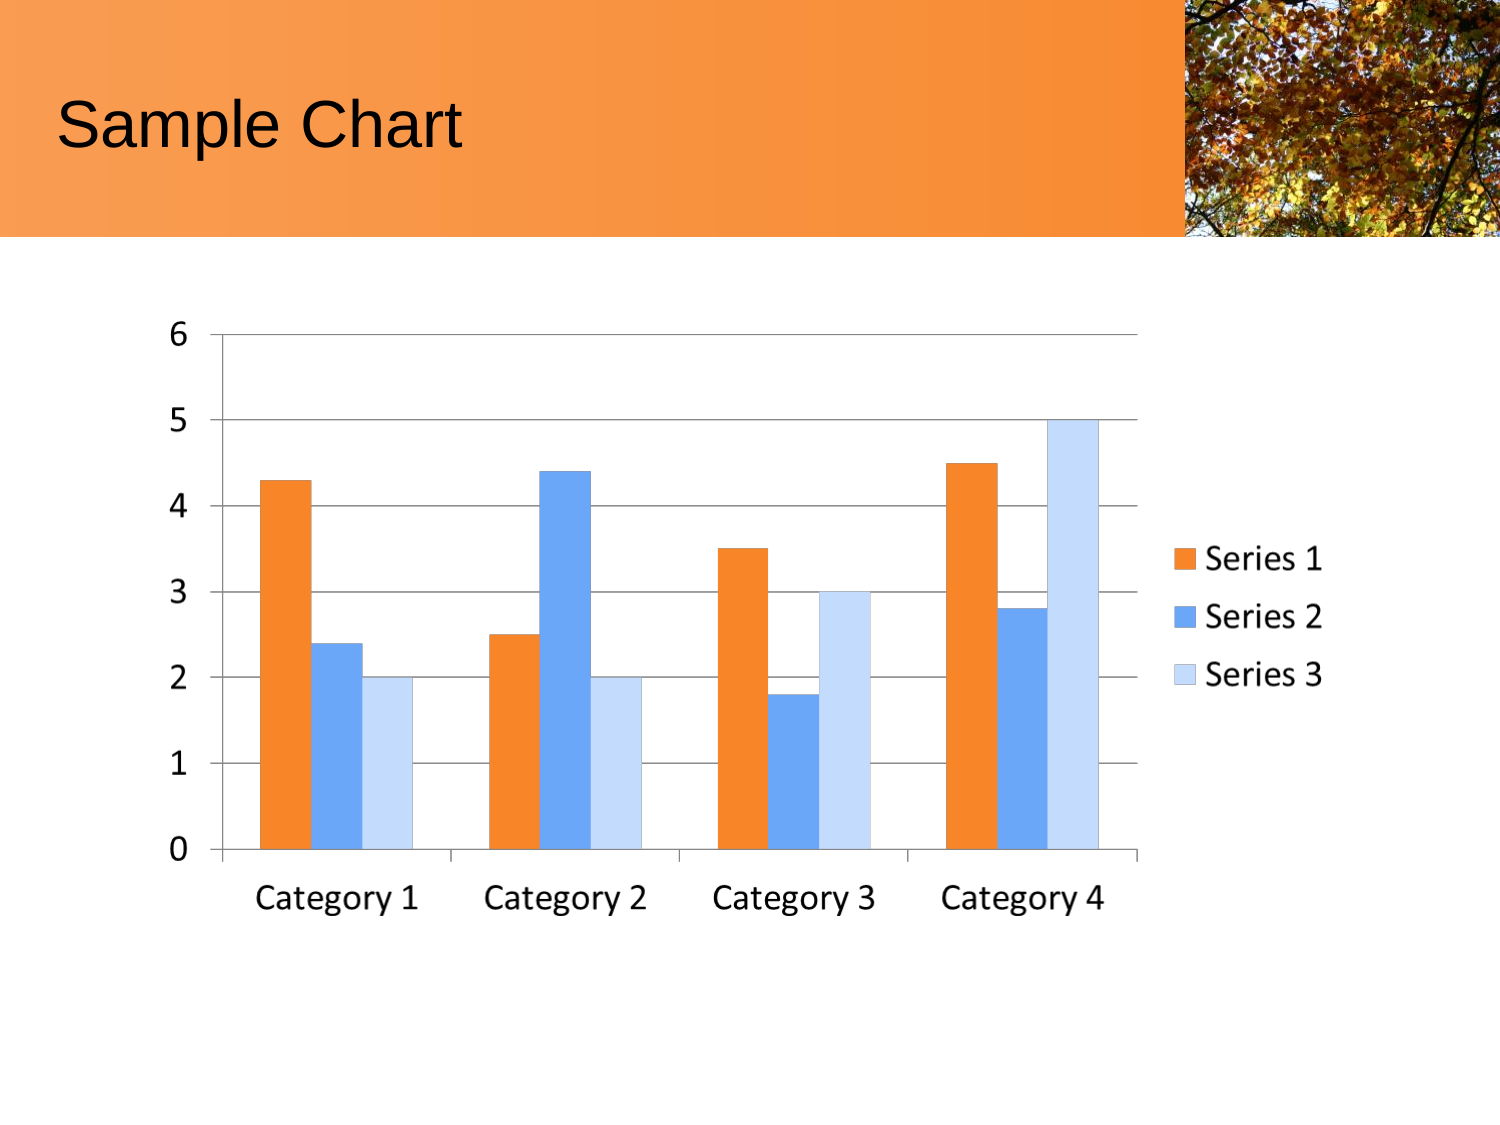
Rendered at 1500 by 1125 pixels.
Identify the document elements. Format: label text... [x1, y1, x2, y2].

picture [1185, 0, 1500, 237]
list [147, 293, 1353, 942]
title Sample Chart [41, 45, 1164, 197]
